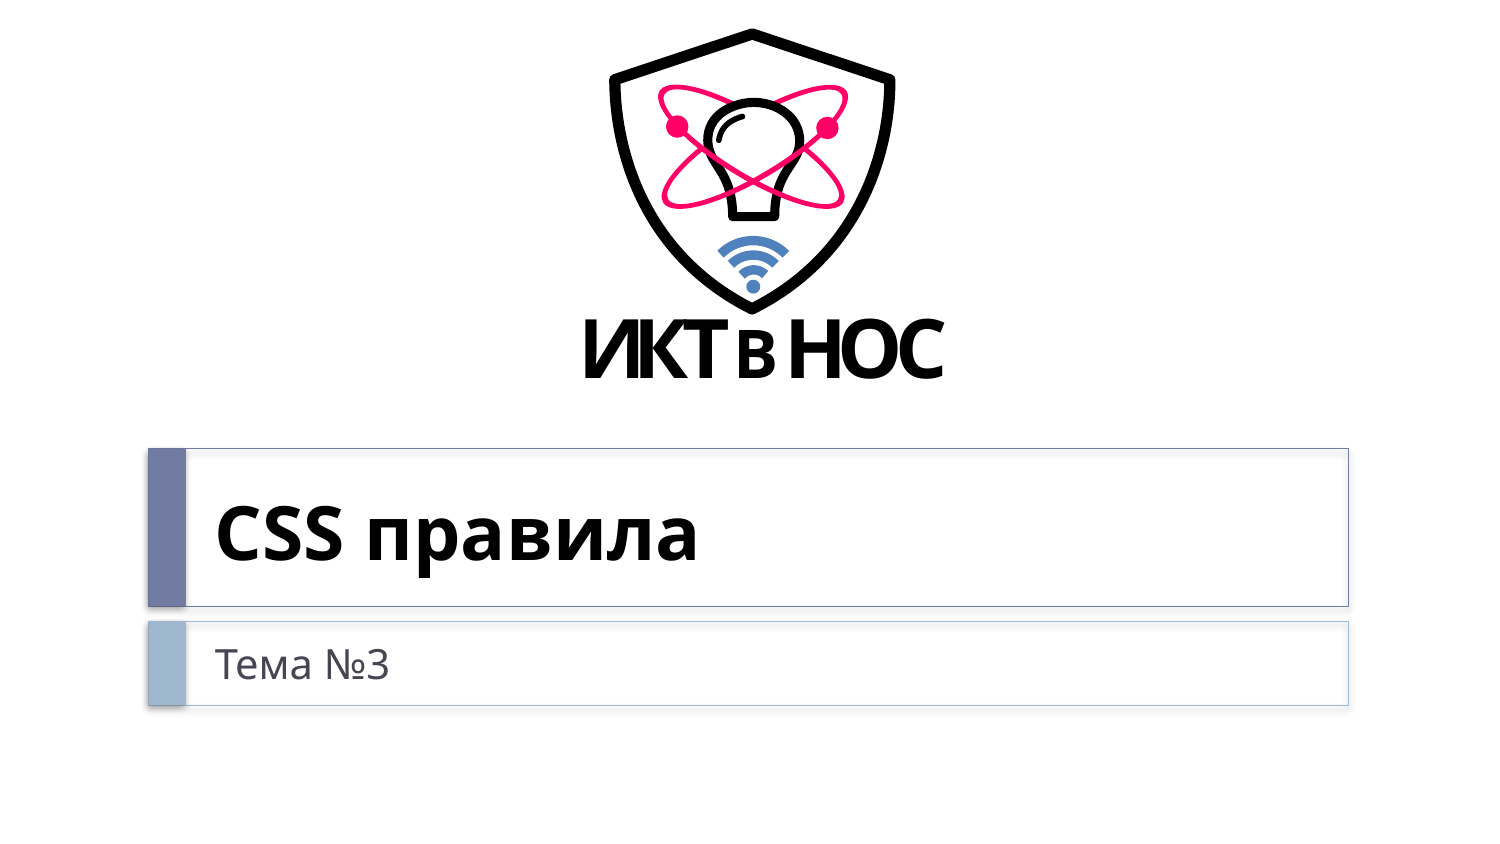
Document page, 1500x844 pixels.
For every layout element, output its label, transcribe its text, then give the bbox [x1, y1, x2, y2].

subtitle Тема №3 [200, 630, 1325, 697]
title CSS правила [200, 478, 1325, 600]
